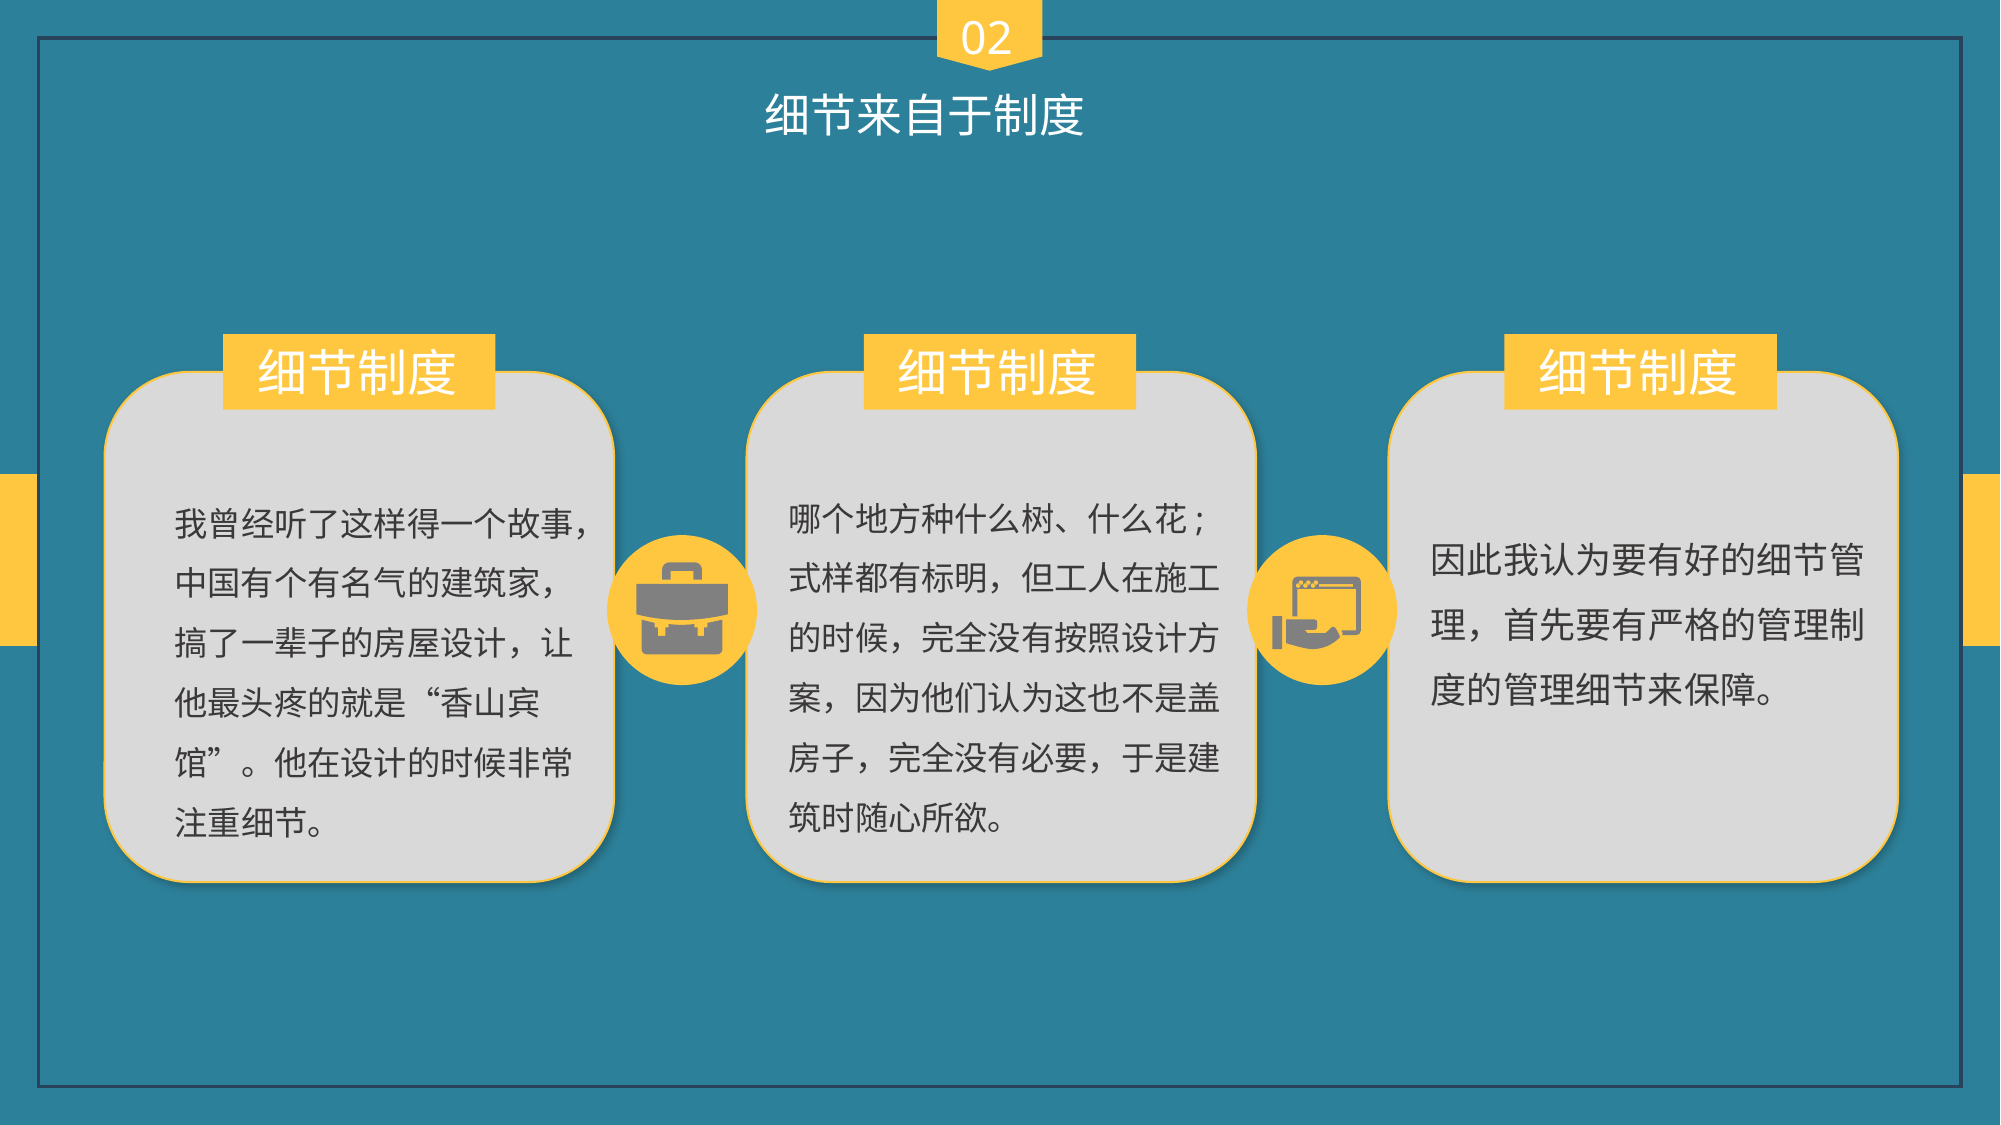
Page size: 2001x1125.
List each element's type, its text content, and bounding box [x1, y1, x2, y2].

text_box 细节来自于制度 [749, 79, 1253, 150]
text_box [223, 334, 496, 410]
text_box [745, 370, 1258, 884]
text_box [103, 370, 616, 884]
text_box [937, 0, 1058, 72]
text_box 我曾经听了这样得一个故事，中国有个有名气的建筑家，搞了一辈子的房屋设计，让他最头疼的就是“香山宾馆”。他在设计的时候非常注重细节。 [159, 475, 590, 850]
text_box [607, 535, 758, 686]
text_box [1247, 535, 1398, 686]
text_box 因此我认为要有好的细节管理，首先要有严格的管理制度的管理细节来保障。 [1415, 507, 1898, 718]
text_box 哪个地方种什么树、什么花; 式样都有标明，但工人在施工的时候，完全没有按照设计方案，因为他们认为这也不是盖房子，完全没有必要，于是建筑时随心所欲。 [773, 470, 1240, 845]
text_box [863, 334, 1137, 410]
text_box [1387, 370, 1900, 884]
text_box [1504, 334, 1777, 410]
